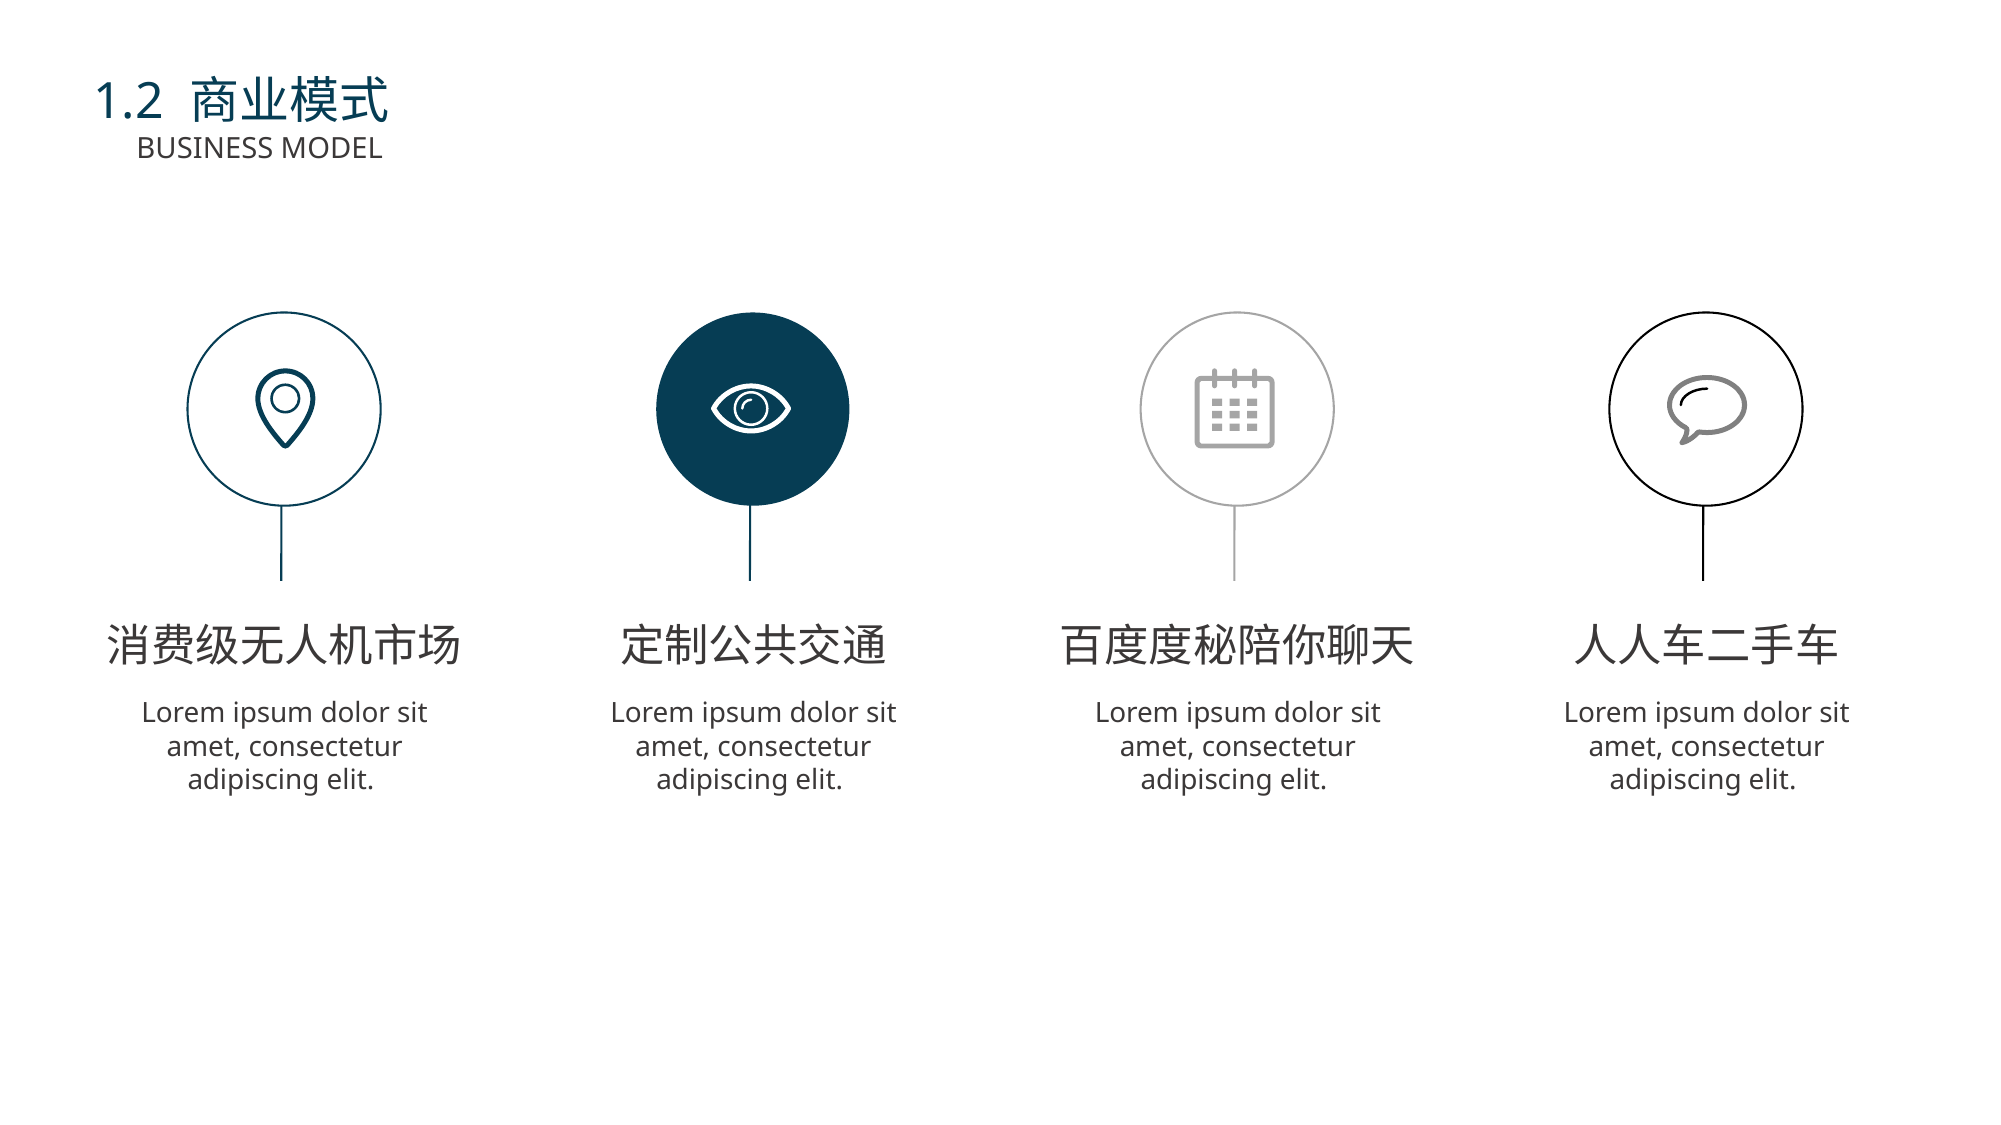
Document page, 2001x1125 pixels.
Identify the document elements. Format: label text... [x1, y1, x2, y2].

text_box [89, 312, 480, 804]
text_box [585, 312, 922, 804]
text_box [1042, 312, 1433, 804]
text_box 1.2 商业模式 [93, 53, 390, 137]
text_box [1538, 312, 1875, 804]
text_box BUSINESS MODEL [136, 116, 427, 172]
